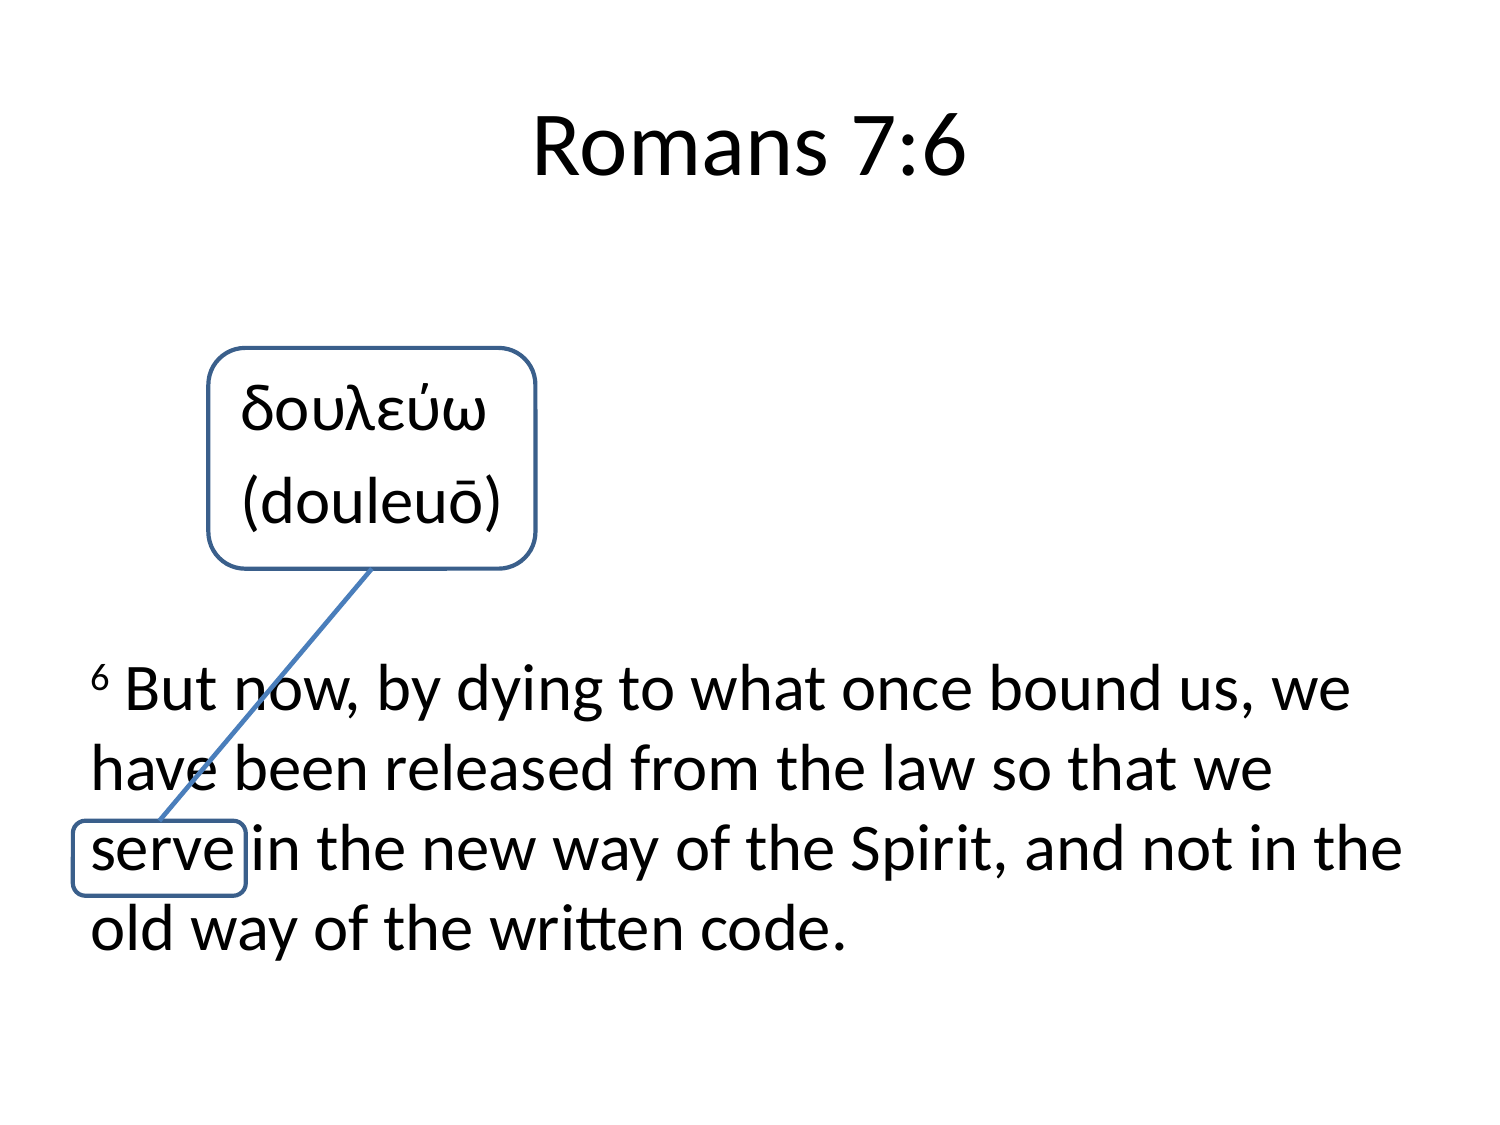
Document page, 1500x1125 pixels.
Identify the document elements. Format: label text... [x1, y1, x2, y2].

title Romans 7:6 [75, 45, 1425, 233]
text_box [206, 345, 538, 571]
list δουλεύω (douleuō) 6 But now, by dying to what once bound us, we have been released from the law so that we serve in the new way of the Spirit, and not in the old way of the written code. [75, 262, 1425, 1005]
text_box [70, 818, 248, 898]
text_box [159, 568, 373, 822]
